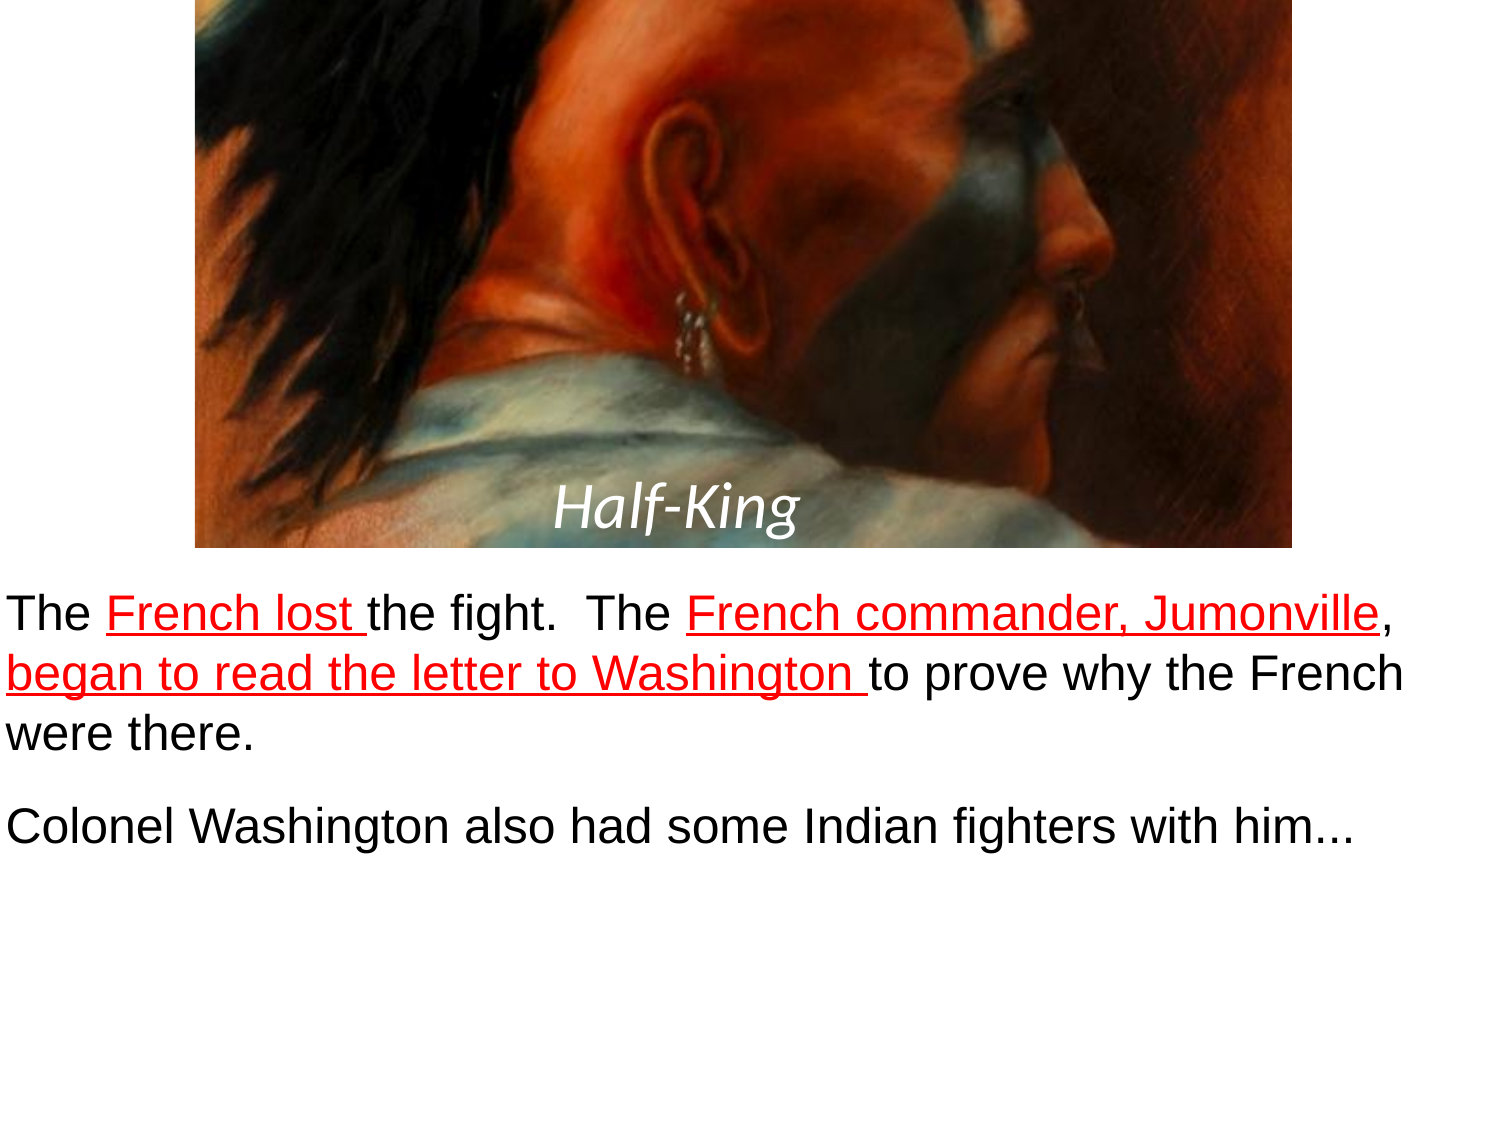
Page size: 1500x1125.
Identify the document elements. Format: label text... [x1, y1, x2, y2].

text_box The French lost the fight. The French commander, Jumonville, began to read the letter to Washington to prove why the French were there. [0, 574, 1496, 782]
text_box Half-King [537, 454, 1000, 549]
text_box [194, 0, 1292, 548]
text_box Colonel Washington also had some Indian fighters with him... [0, 787, 1488, 930]
